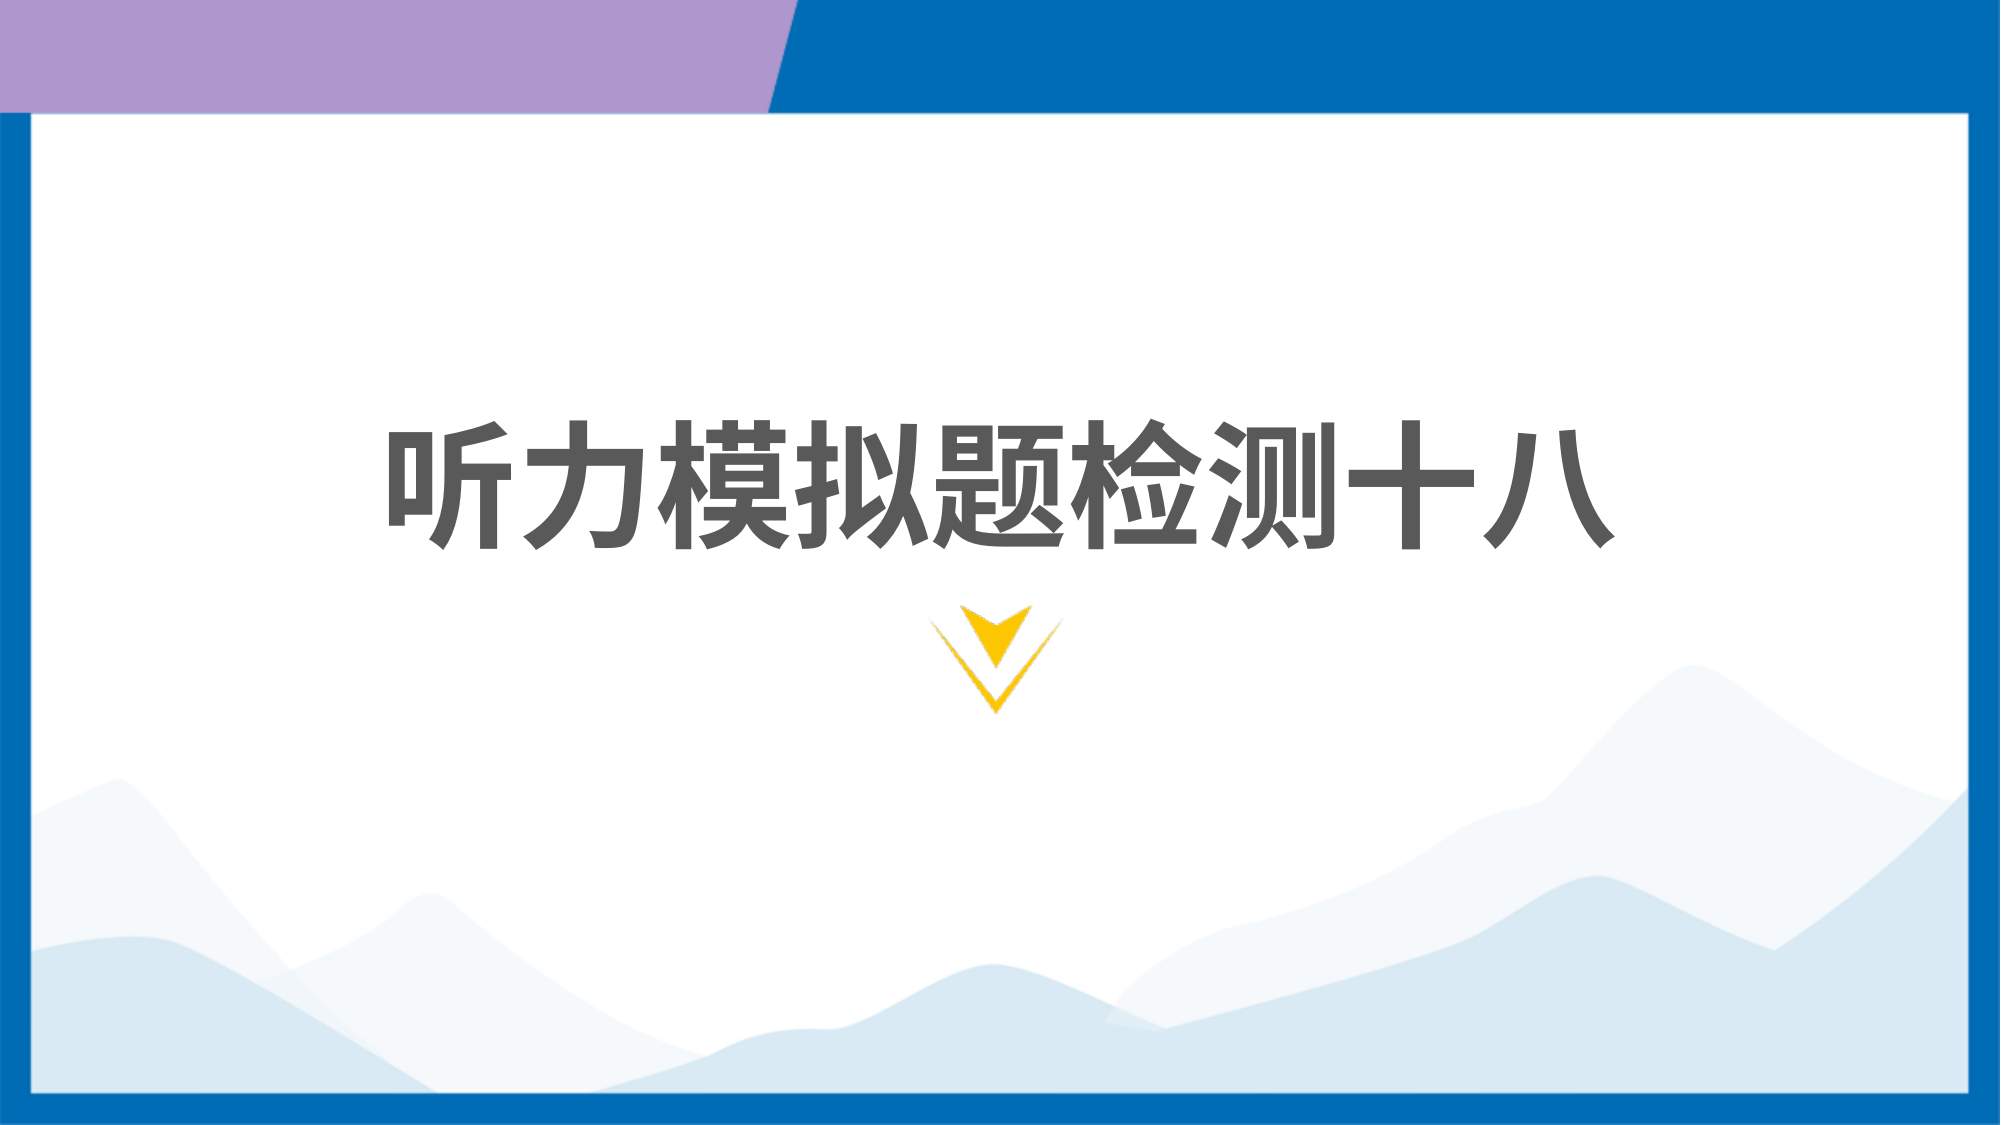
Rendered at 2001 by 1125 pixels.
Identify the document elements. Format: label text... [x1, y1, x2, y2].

text_box 听力模拟题检测十八 [35, 383, 1962, 566]
picture [0, 0, 2000, 1125]
